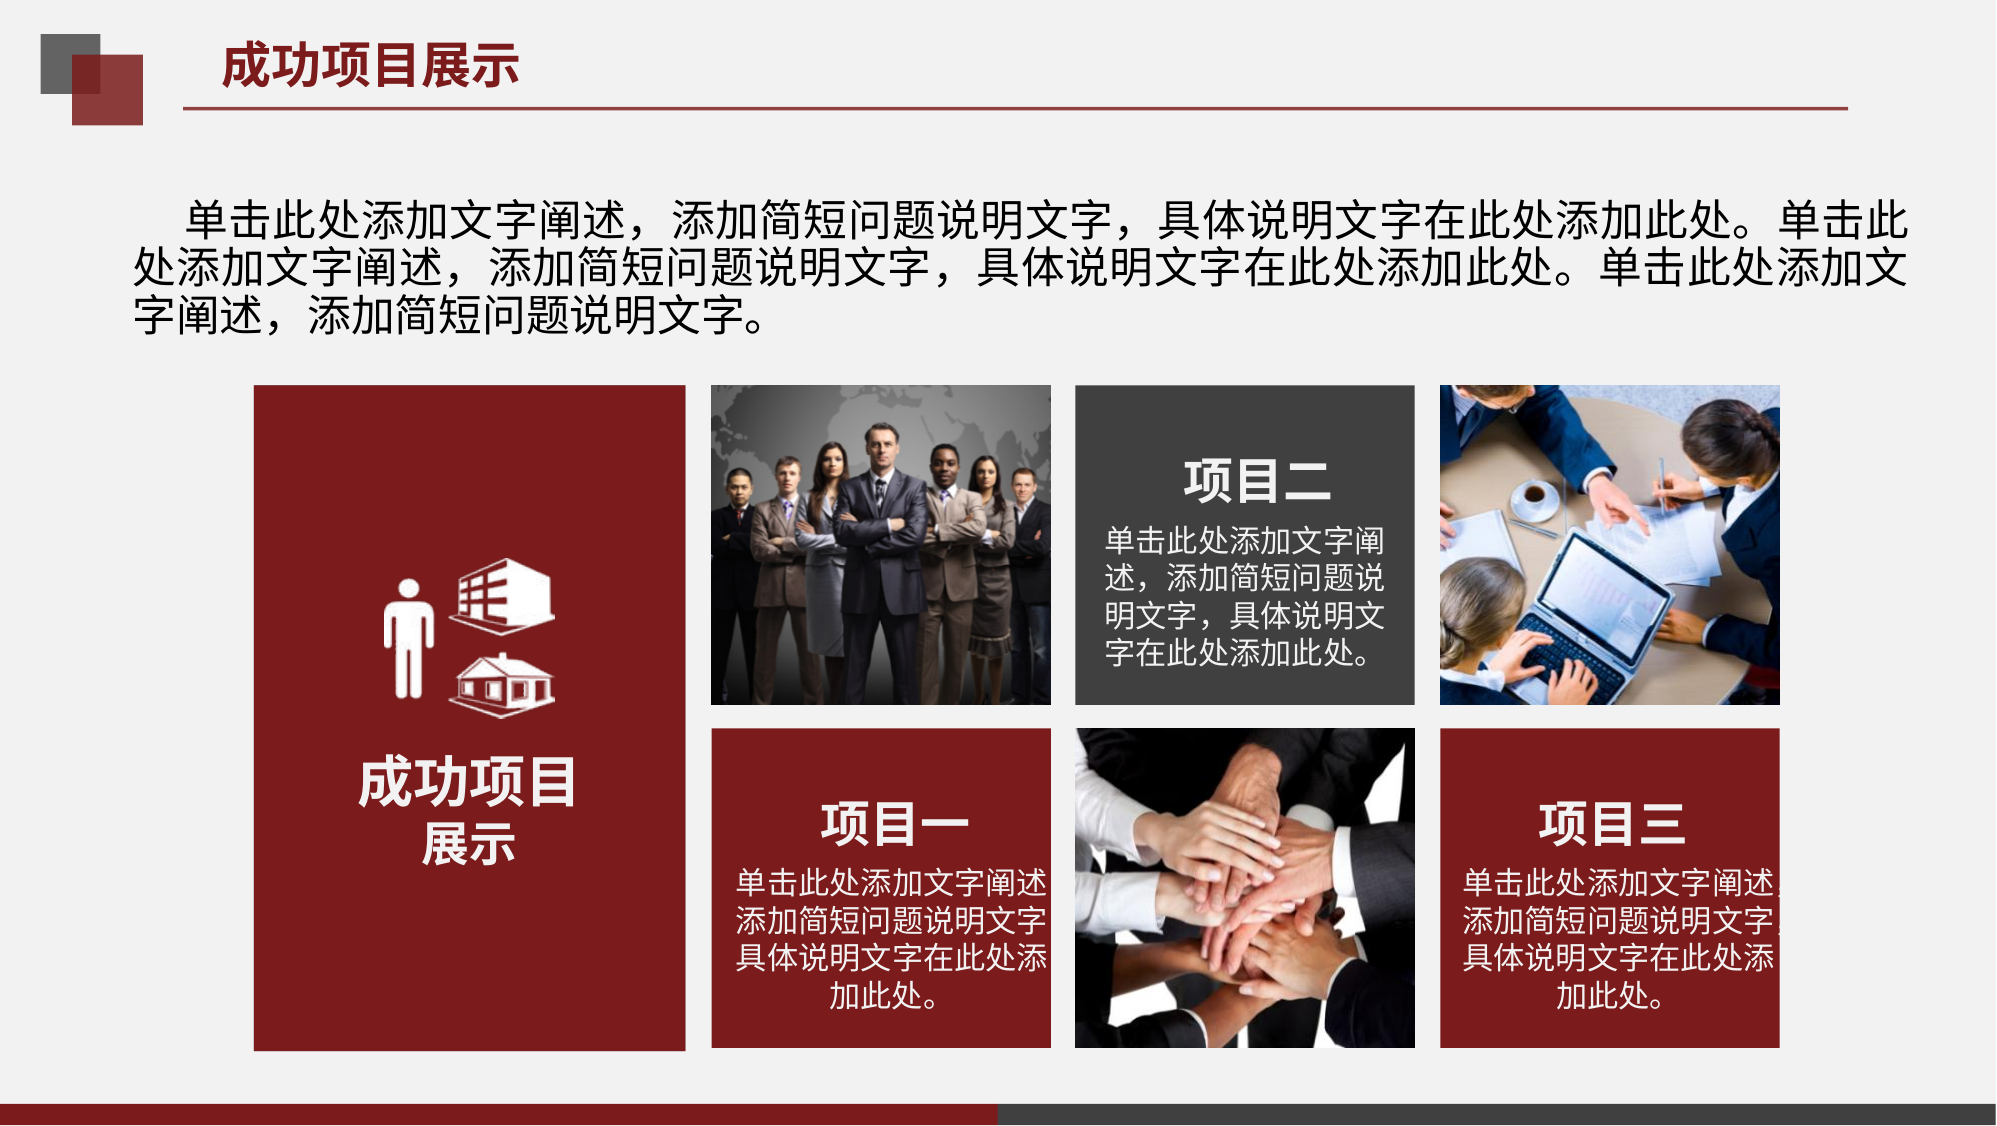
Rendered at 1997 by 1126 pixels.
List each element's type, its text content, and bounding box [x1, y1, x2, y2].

picture [1440, 385, 1780, 706]
picture [1075, 728, 1415, 1049]
picture [711, 385, 1052, 706]
text_box 成功项目展示 [206, 25, 668, 101]
text_box [252, 891, 687, 1053]
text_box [711, 728, 1067, 1049]
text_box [253, 558, 686, 884]
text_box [1440, 728, 1797, 1049]
text_box 单击此处添加文字阐述，添加简短问题说明文字，具体说明文字在此处添加此处。单击此处添加文字阐述，添加简短问题说明文字，具体说明文字在此处添加此处。单击此处添加文字阐述，添加简短问题说明文字。 [117, 191, 1926, 349]
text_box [1075, 385, 1415, 706]
text_box [252, 383, 687, 558]
